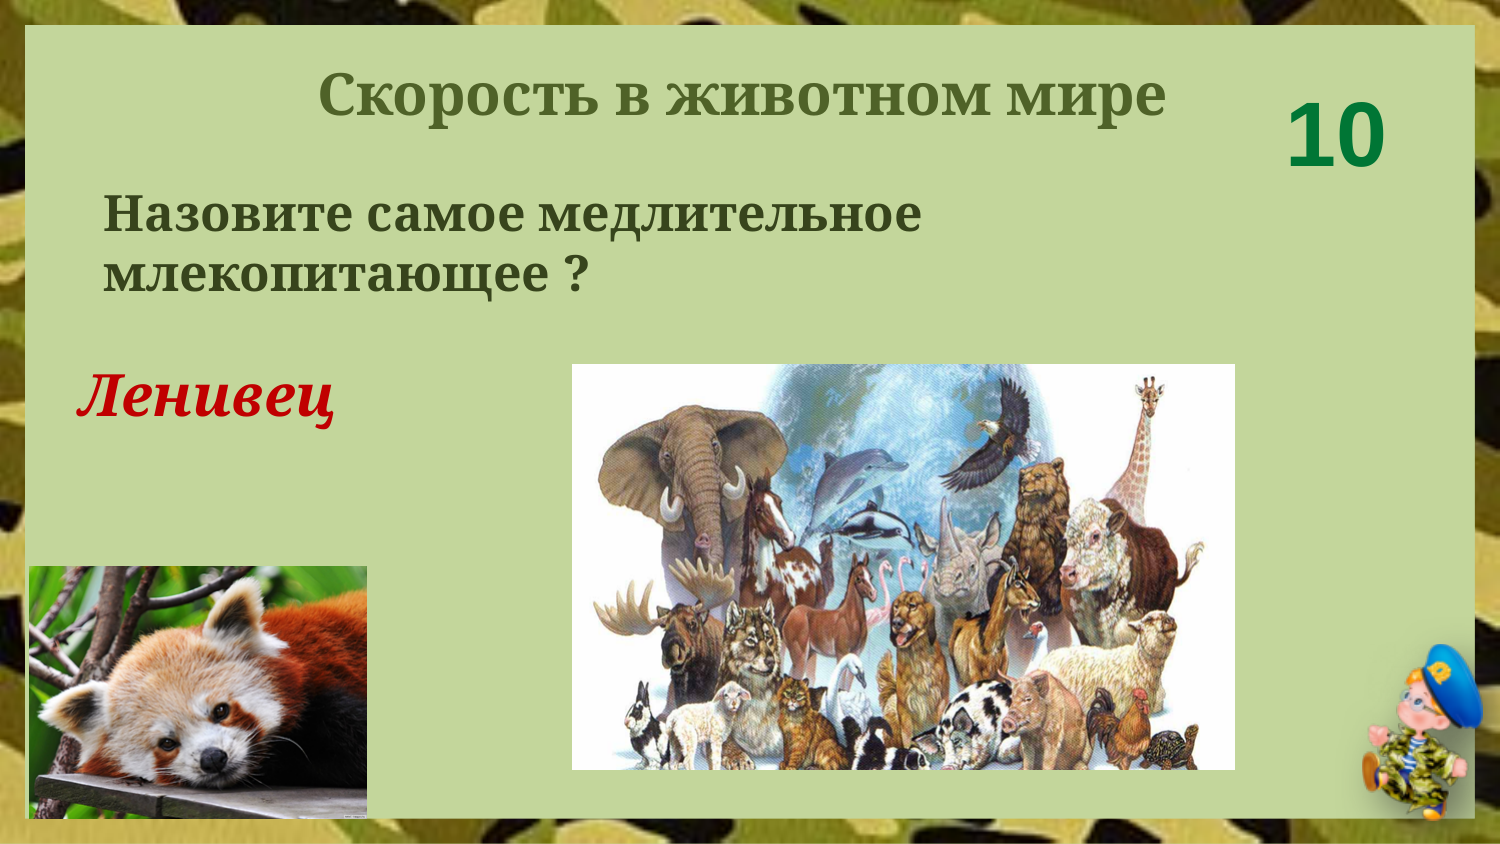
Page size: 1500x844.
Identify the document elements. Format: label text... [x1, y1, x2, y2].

text_box Скорость в животном мире [301, 50, 1200, 135]
picture [0, 0, 1500, 844]
text_box Ленивец [64, 351, 609, 436]
text_box 10 [1266, 67, 1407, 193]
text_box Назовите самое медлительное млекопитающее ? [88, 173, 1258, 309]
